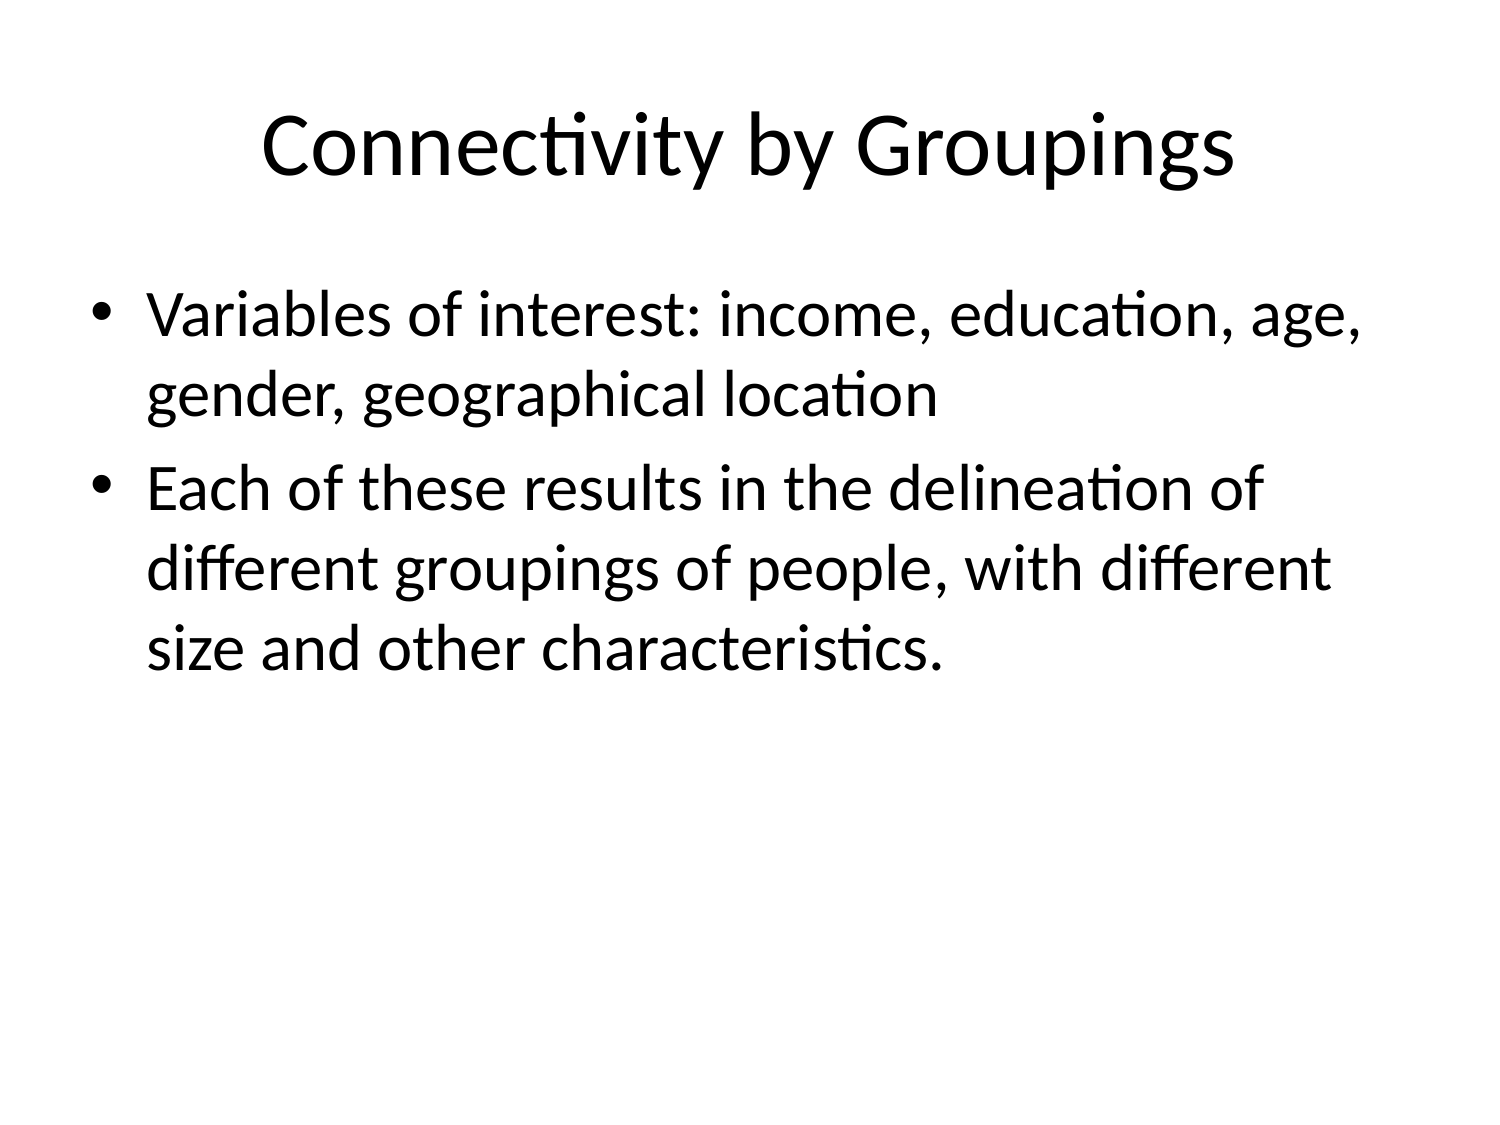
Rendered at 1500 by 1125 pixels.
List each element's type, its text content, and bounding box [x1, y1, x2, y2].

title Connectivity by Groupings [75, 45, 1425, 233]
list Variables of interest: income, education, age, gender, geographical location Each of these results in the delineation of different groupings of people, with different size and other characteristics. [75, 262, 1425, 1005]
